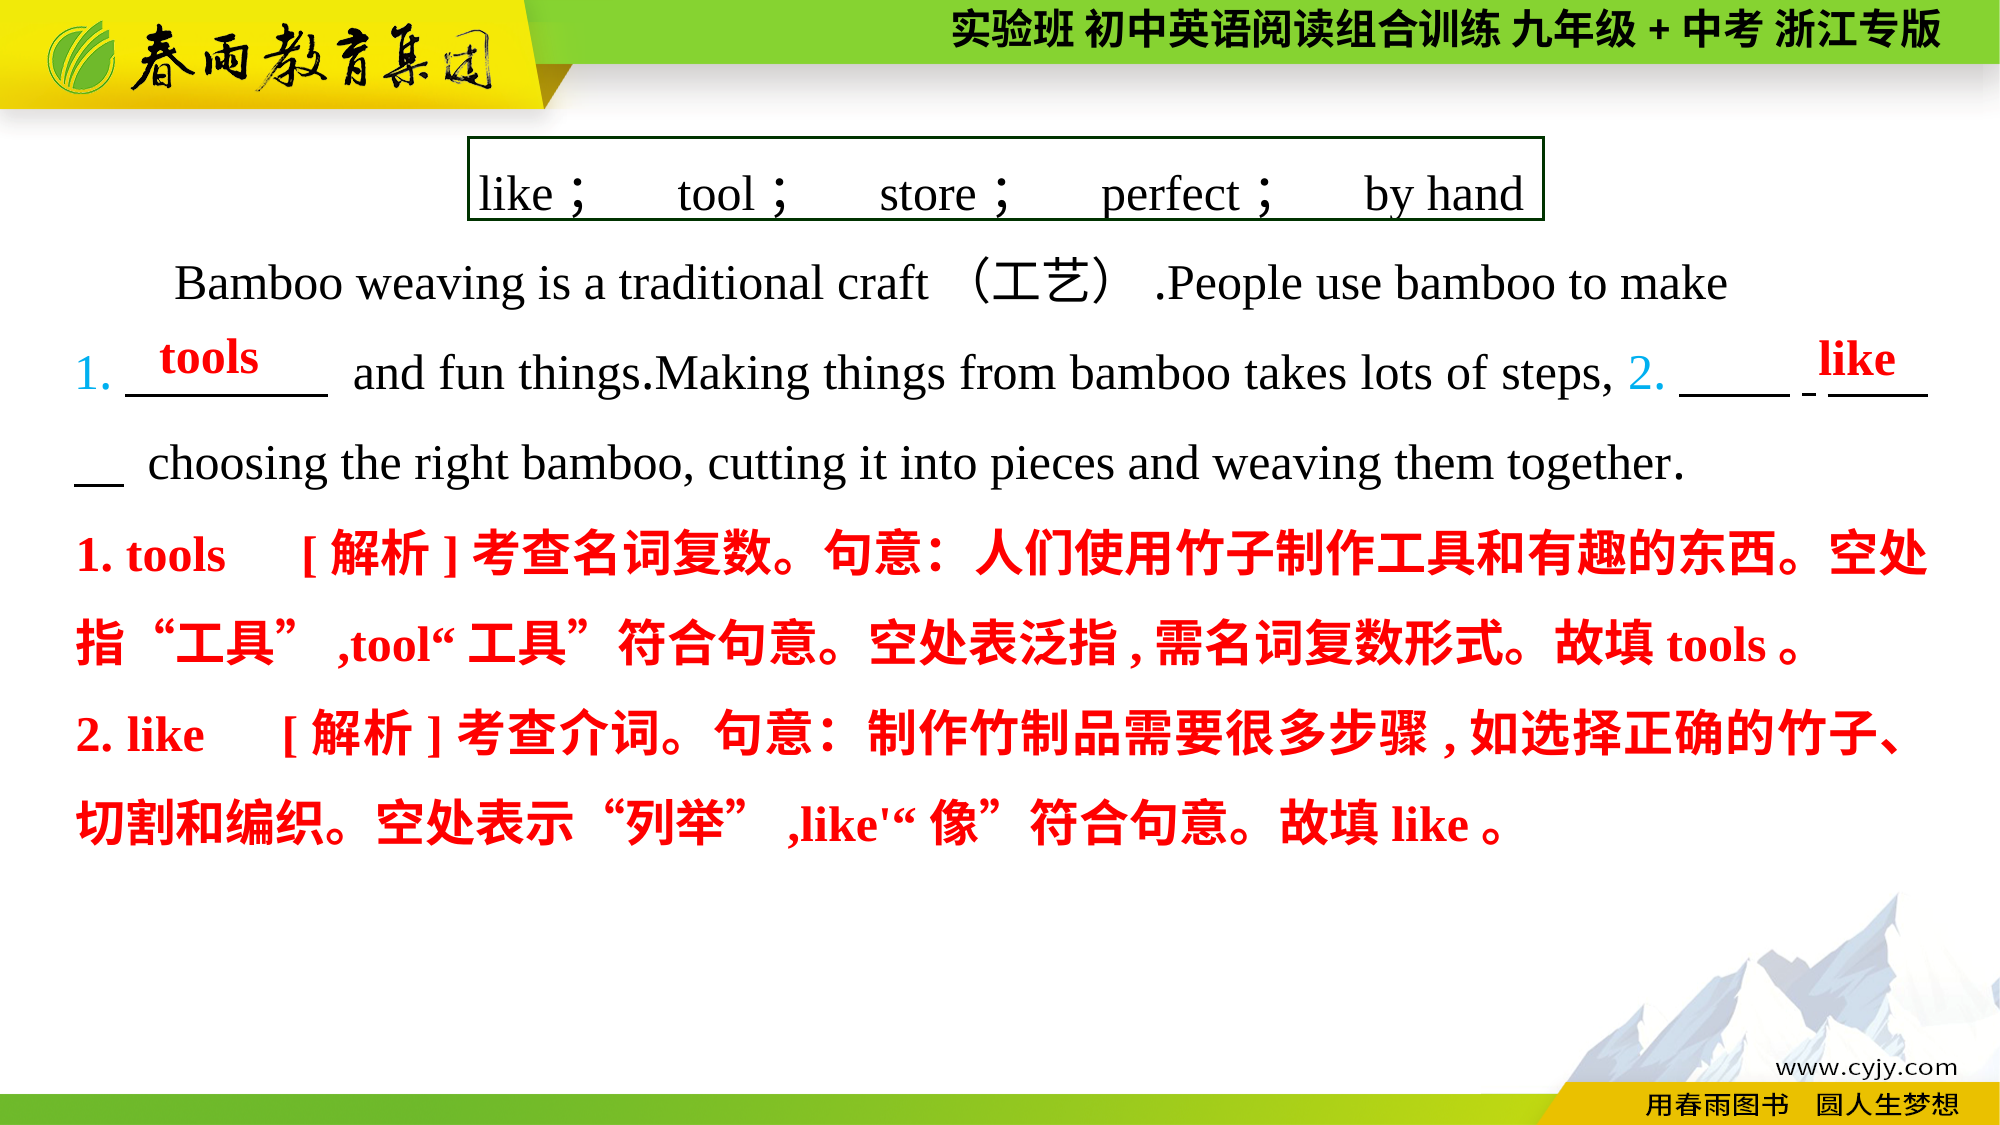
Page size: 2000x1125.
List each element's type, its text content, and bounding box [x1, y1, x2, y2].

text_box tools [144, 315, 337, 391]
text_box [468, 137, 1544, 220]
picture [0, 0, 2000, 1125]
list like； tool； store； perfect； by hand Bamboo weaving is a traditional craft（工艺）.People use bamboo to make 1. and fun things.Making things from bamboo takes lots of steps, 2. . choosing the right bamboo, cutting it into pieces and weaving them together. [59, 122, 1944, 502]
text_box like [1803, 318, 1912, 394]
text_box 1. tools [解析]考查名词复数。句意：人们使用竹子制作工具和有趣的东西。空处指“工具”,tool“工具”符合句意。空处表泛指,需名词复数形式。故填tools。 2. like [解析]考查介词。句意：制作竹制品需要很多步骤,如选择正确的竹子、切割和编织。空处表示“列举”,like'“像”符合句意。故填like。 [60, 483, 1945, 859]
